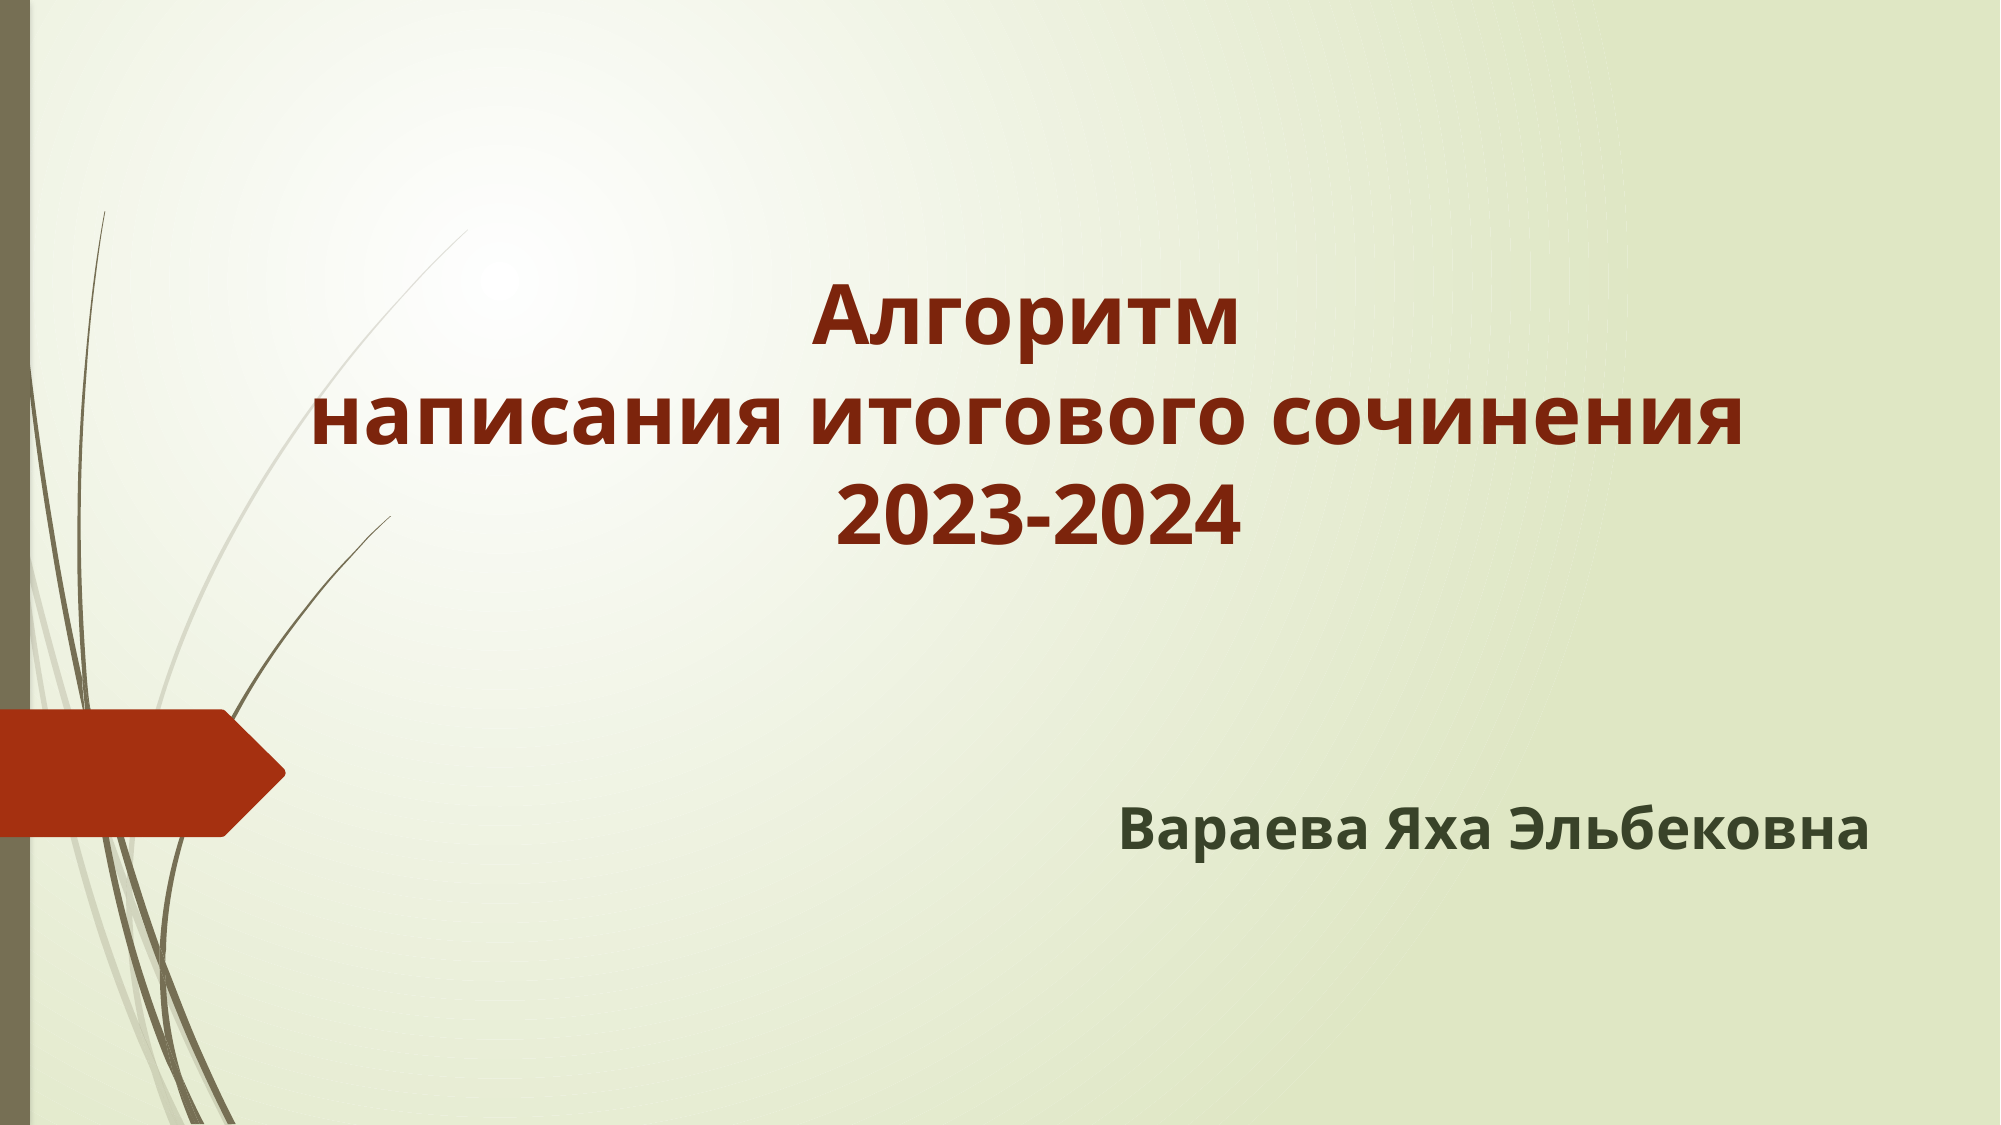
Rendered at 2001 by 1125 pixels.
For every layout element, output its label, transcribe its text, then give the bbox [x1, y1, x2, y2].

subtitle Вараева Яха Эльбековна [424, 783, 1888, 969]
title Алгоритм написания итогового сочинения 2023-2024 [98, 176, 1980, 569]
